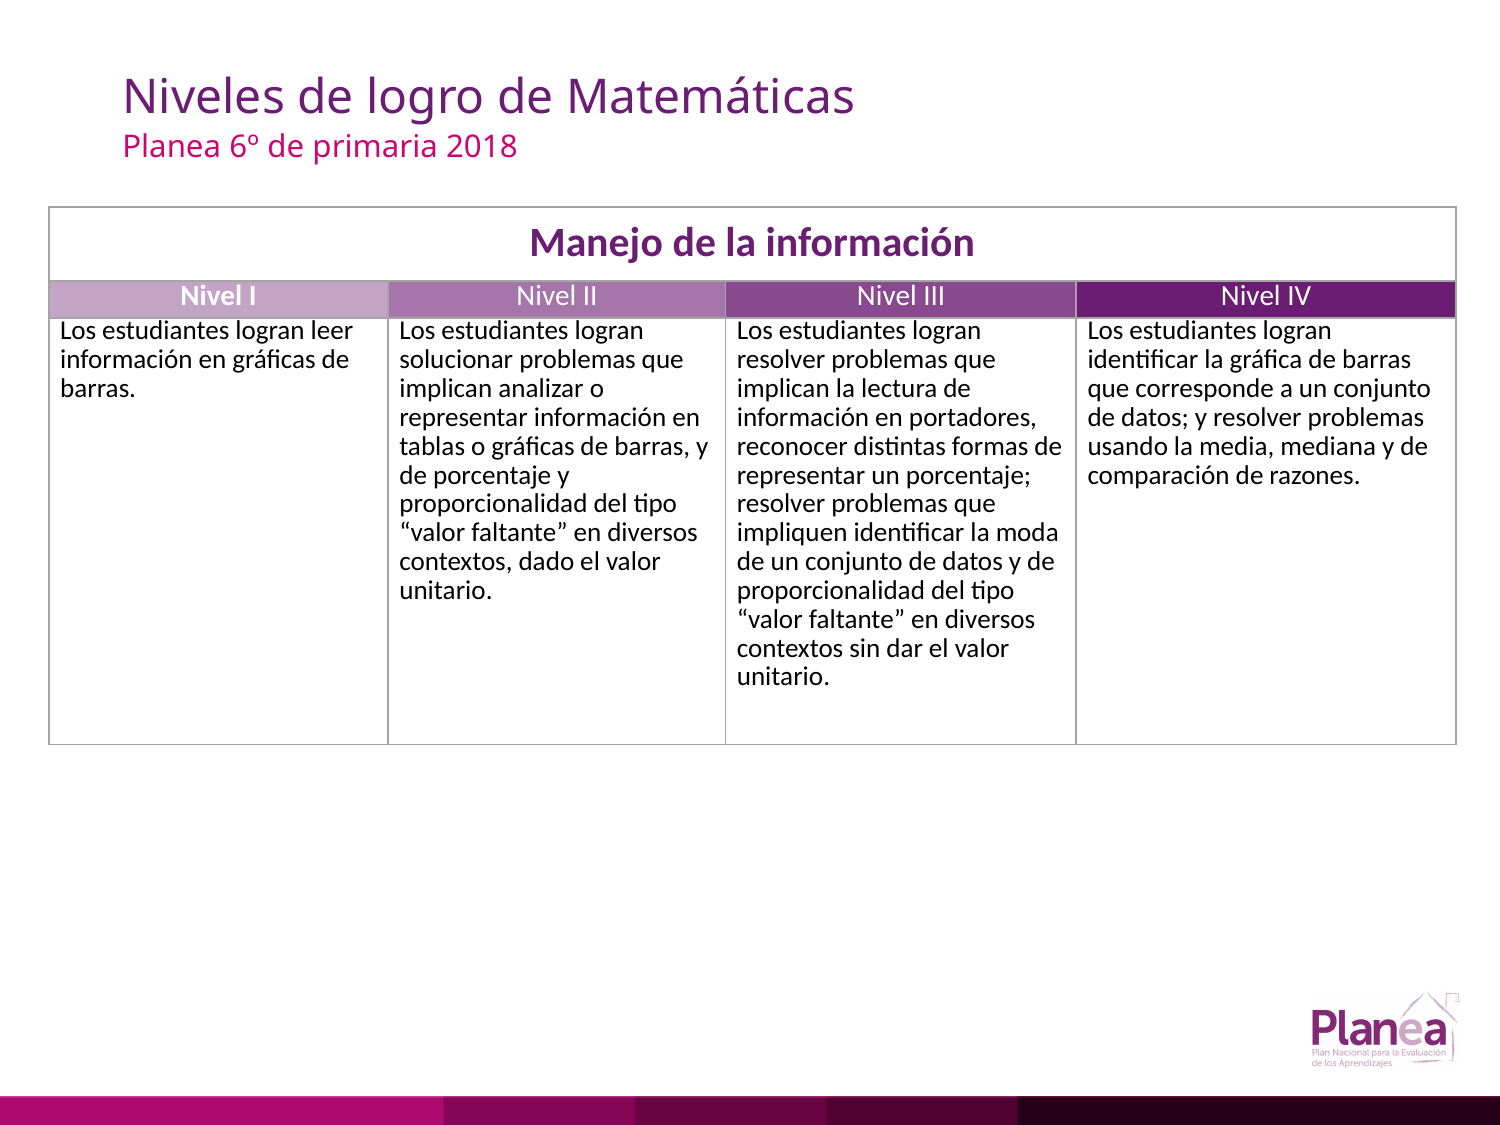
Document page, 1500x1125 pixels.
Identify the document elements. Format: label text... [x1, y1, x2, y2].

table_cell Nivel I [50, 282, 387, 317]
table_cell Nivel II [389, 282, 725, 317]
subtitle Planea 6º de primaria 2018 [107, 111, 1402, 206]
table_cell Los estudiantes logran resolver problemas que implican la lectura de información en portadores, reconocer distintas formas de representar un porcentaje; resolver problemas que impliquen identificar la moda de un conjunto de datos y de proporcionalidad del tipo “valor faltante” en diversos contextos sin dar el valor unitario. [726, 319, 1075, 744]
picture [1312, 991, 1462, 1068]
title Niveles de logro de Matemáticas [107, 64, 1402, 111]
picture [0, 1096, 1500, 1125]
table_cell Los estudiantes logran solucionar problemas que implican analizar o representar información en tablas o gráficas de barras, y de porcentaje y proporcionalidad del tipo “valor faltante” en diversos contextos, dado el valor unitario. [389, 319, 725, 744]
table_cell Los estudiantes logran identificar la gráfica de barras que corresponde a un conjunto de datos; y resolver problemas usando la media, mediana y de comparación de razones. [1077, 319, 1455, 744]
table_cell Nivel III [726, 282, 1075, 317]
table_header Manejo de la información [50, 208, 1455, 280]
table_cell Los estudiantes logran leer información en gráficas de barras. [50, 319, 387, 744]
table_cell Nivel IV [1077, 282, 1455, 317]
